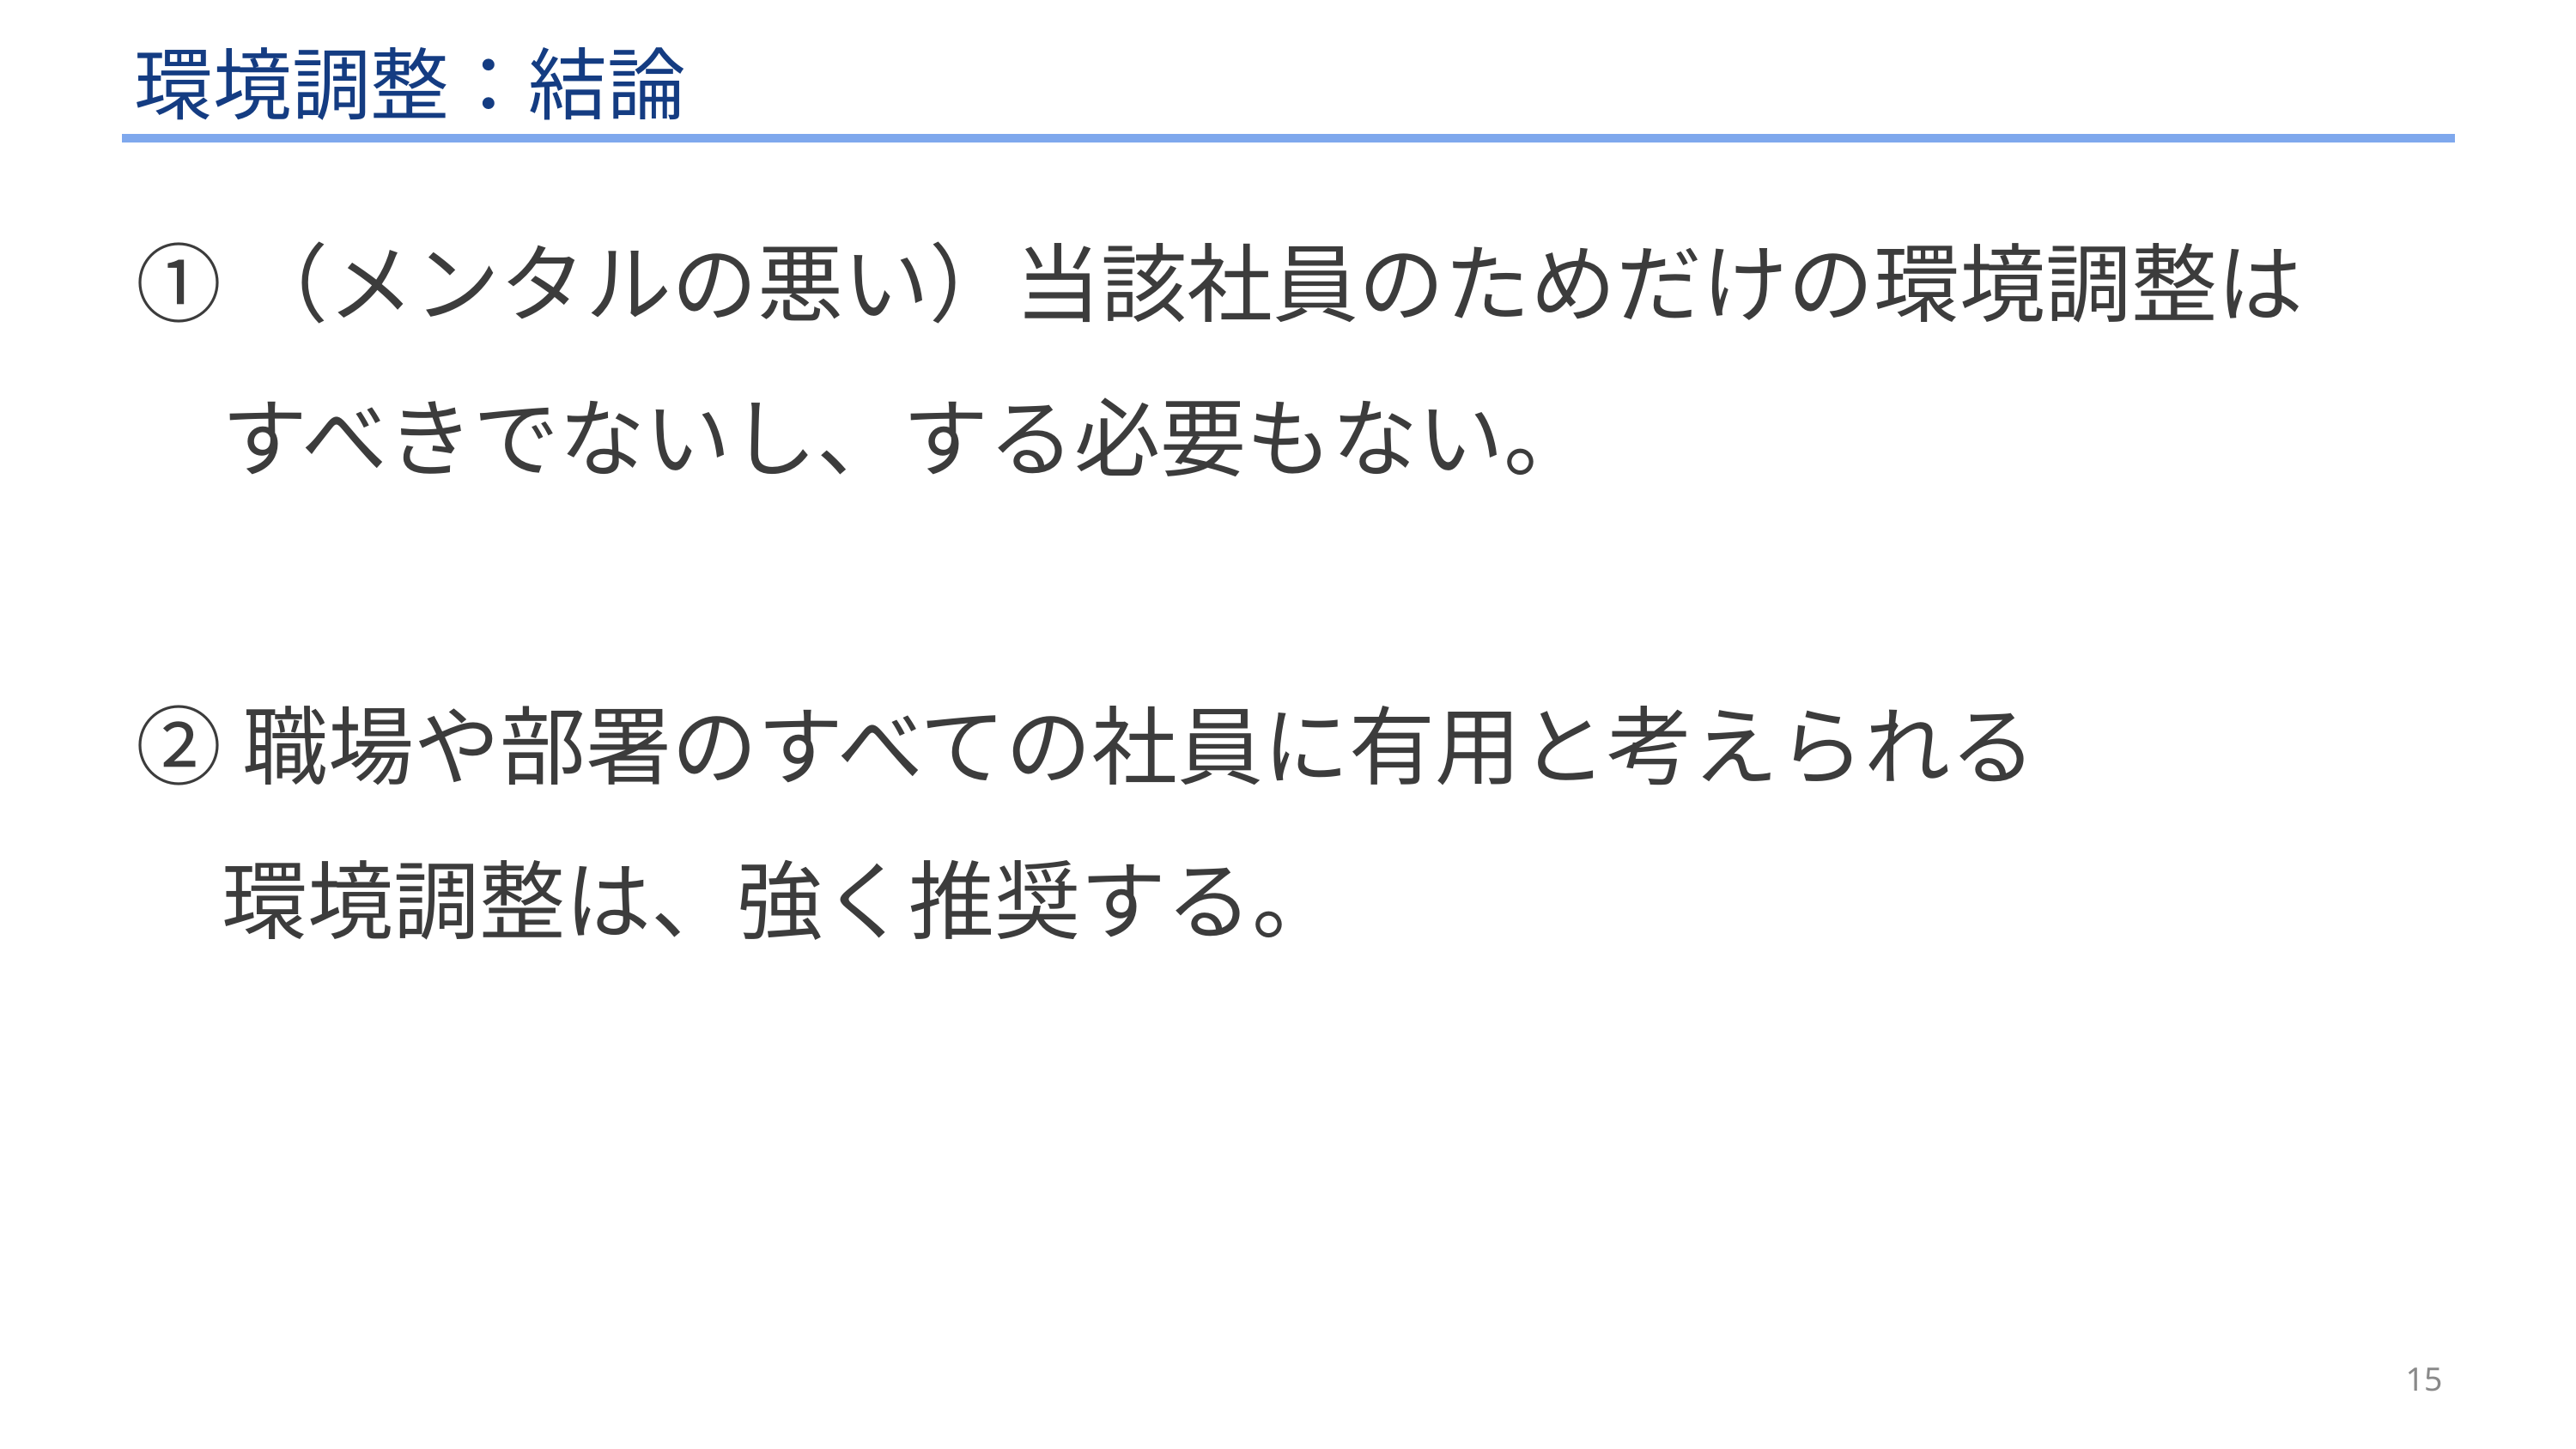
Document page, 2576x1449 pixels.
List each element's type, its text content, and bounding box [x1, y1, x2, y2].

slide_number 15 [2337, 1342, 2456, 1420]
list ①（メンタルの悪い）当該社員のためだけの環境調整は すべきでないし、する必要もない。 ②職場や部署のすべての社員に有用と考えられる 環境調整は、強く推奨する。 [123, 171, 2456, 1317]
title 環境調整：結論 [121, 39, 2454, 139]
